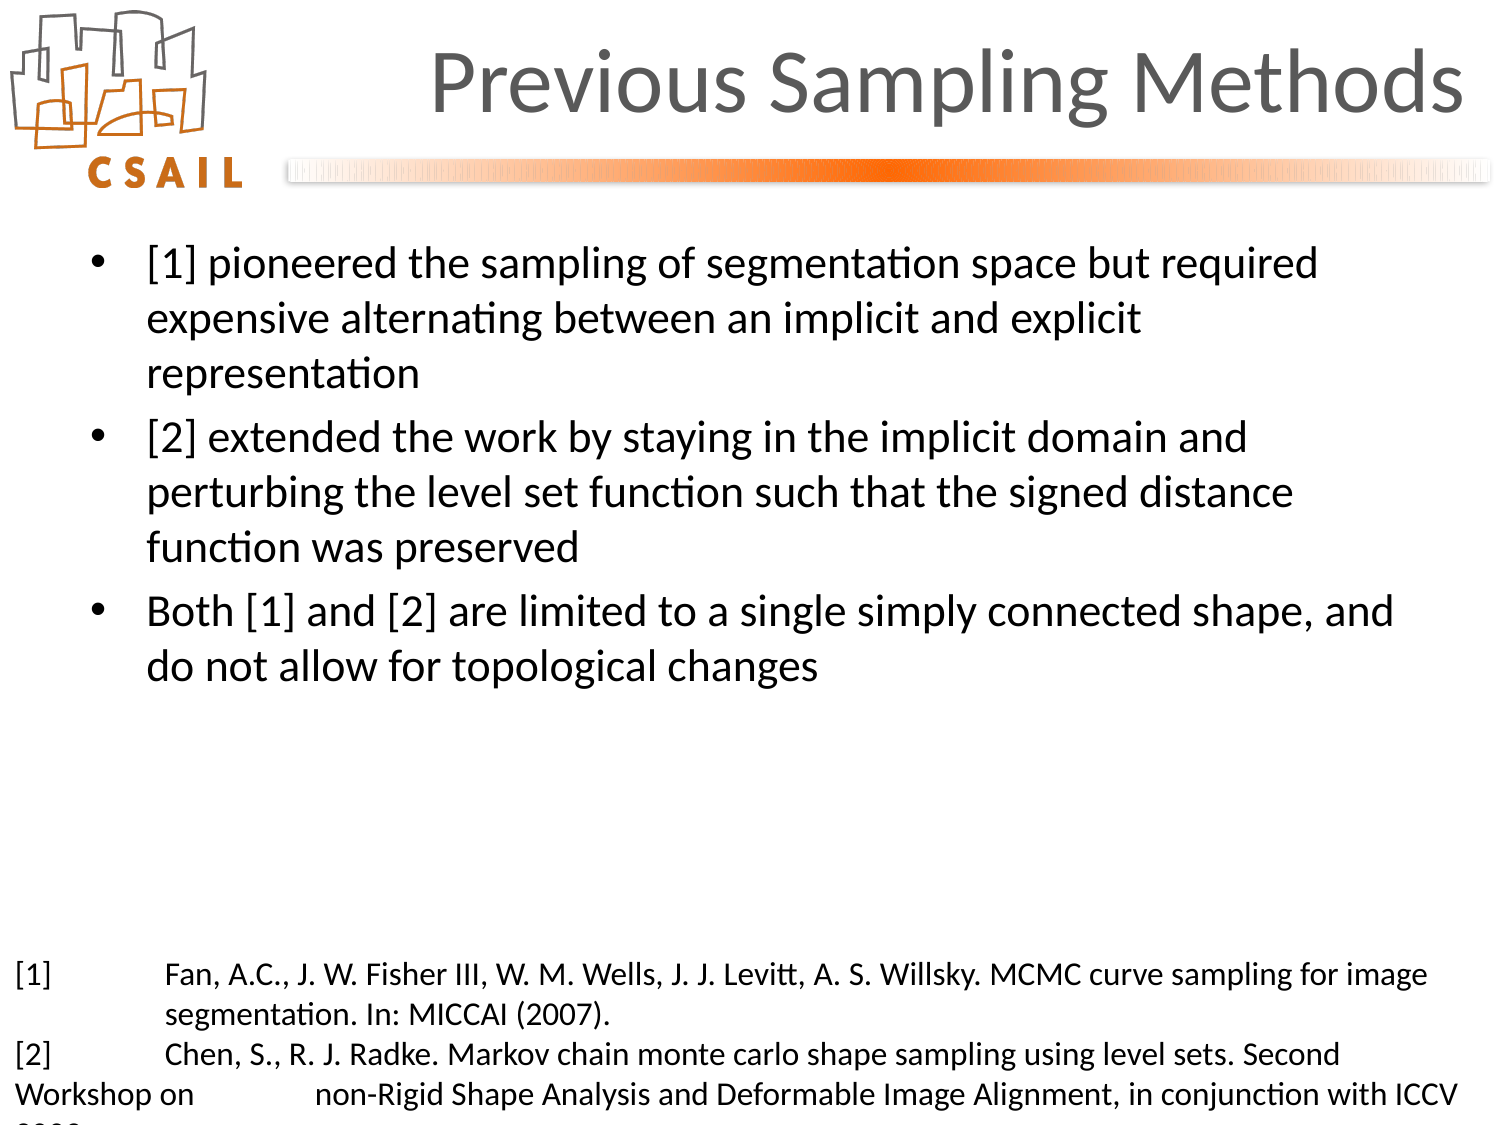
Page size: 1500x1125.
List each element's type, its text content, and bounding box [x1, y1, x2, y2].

text_box [1] Fan, A.C., J. W. Fisher III, W. M. Wells, J. J. Levitt, A. S. Willsky. MCMC curve sampling for image segmentation. In: MICCAI (2007). [2] Chen, S., R. J. Radke. Markov chain monte carlo shape sampling using level sets. Second Workshop on non-Rigid Shape Analysis and Deformable Image Alignment, in conjunction with ICCV 2009. [0, 944, 1500, 1125]
list [1] pioneered the sampling of segmentation space but required expensive alternating between an implicit and explicit representation [2] extended the work by staying in the implicit domain and perturbing the level set function such that the signed distance function was preserved Both [1] and [2] are limited to a single simply connected shape, and do not allow for topological changes [75, 225, 1425, 944]
picture [10, 10, 242, 188]
title Previous Sampling Methods [208, 4, 1483, 147]
